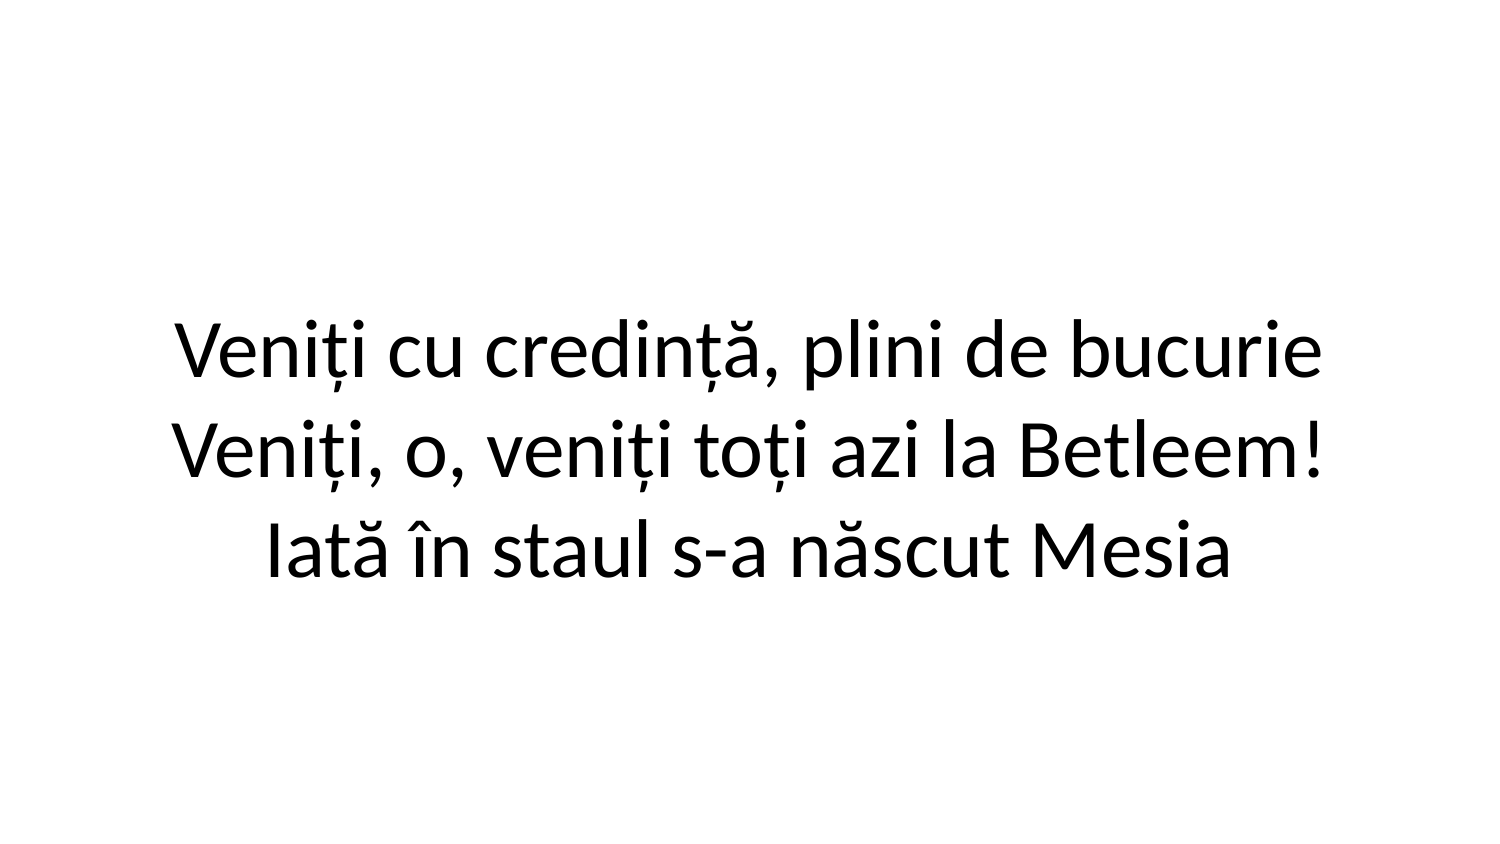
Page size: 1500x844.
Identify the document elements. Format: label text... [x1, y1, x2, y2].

text_box Veniți cu credință, plini de bucurie Veniți, o, veniți toți azi la Betleem! Iată în staul s-a născut Mesia [156, 242, 1344, 602]
